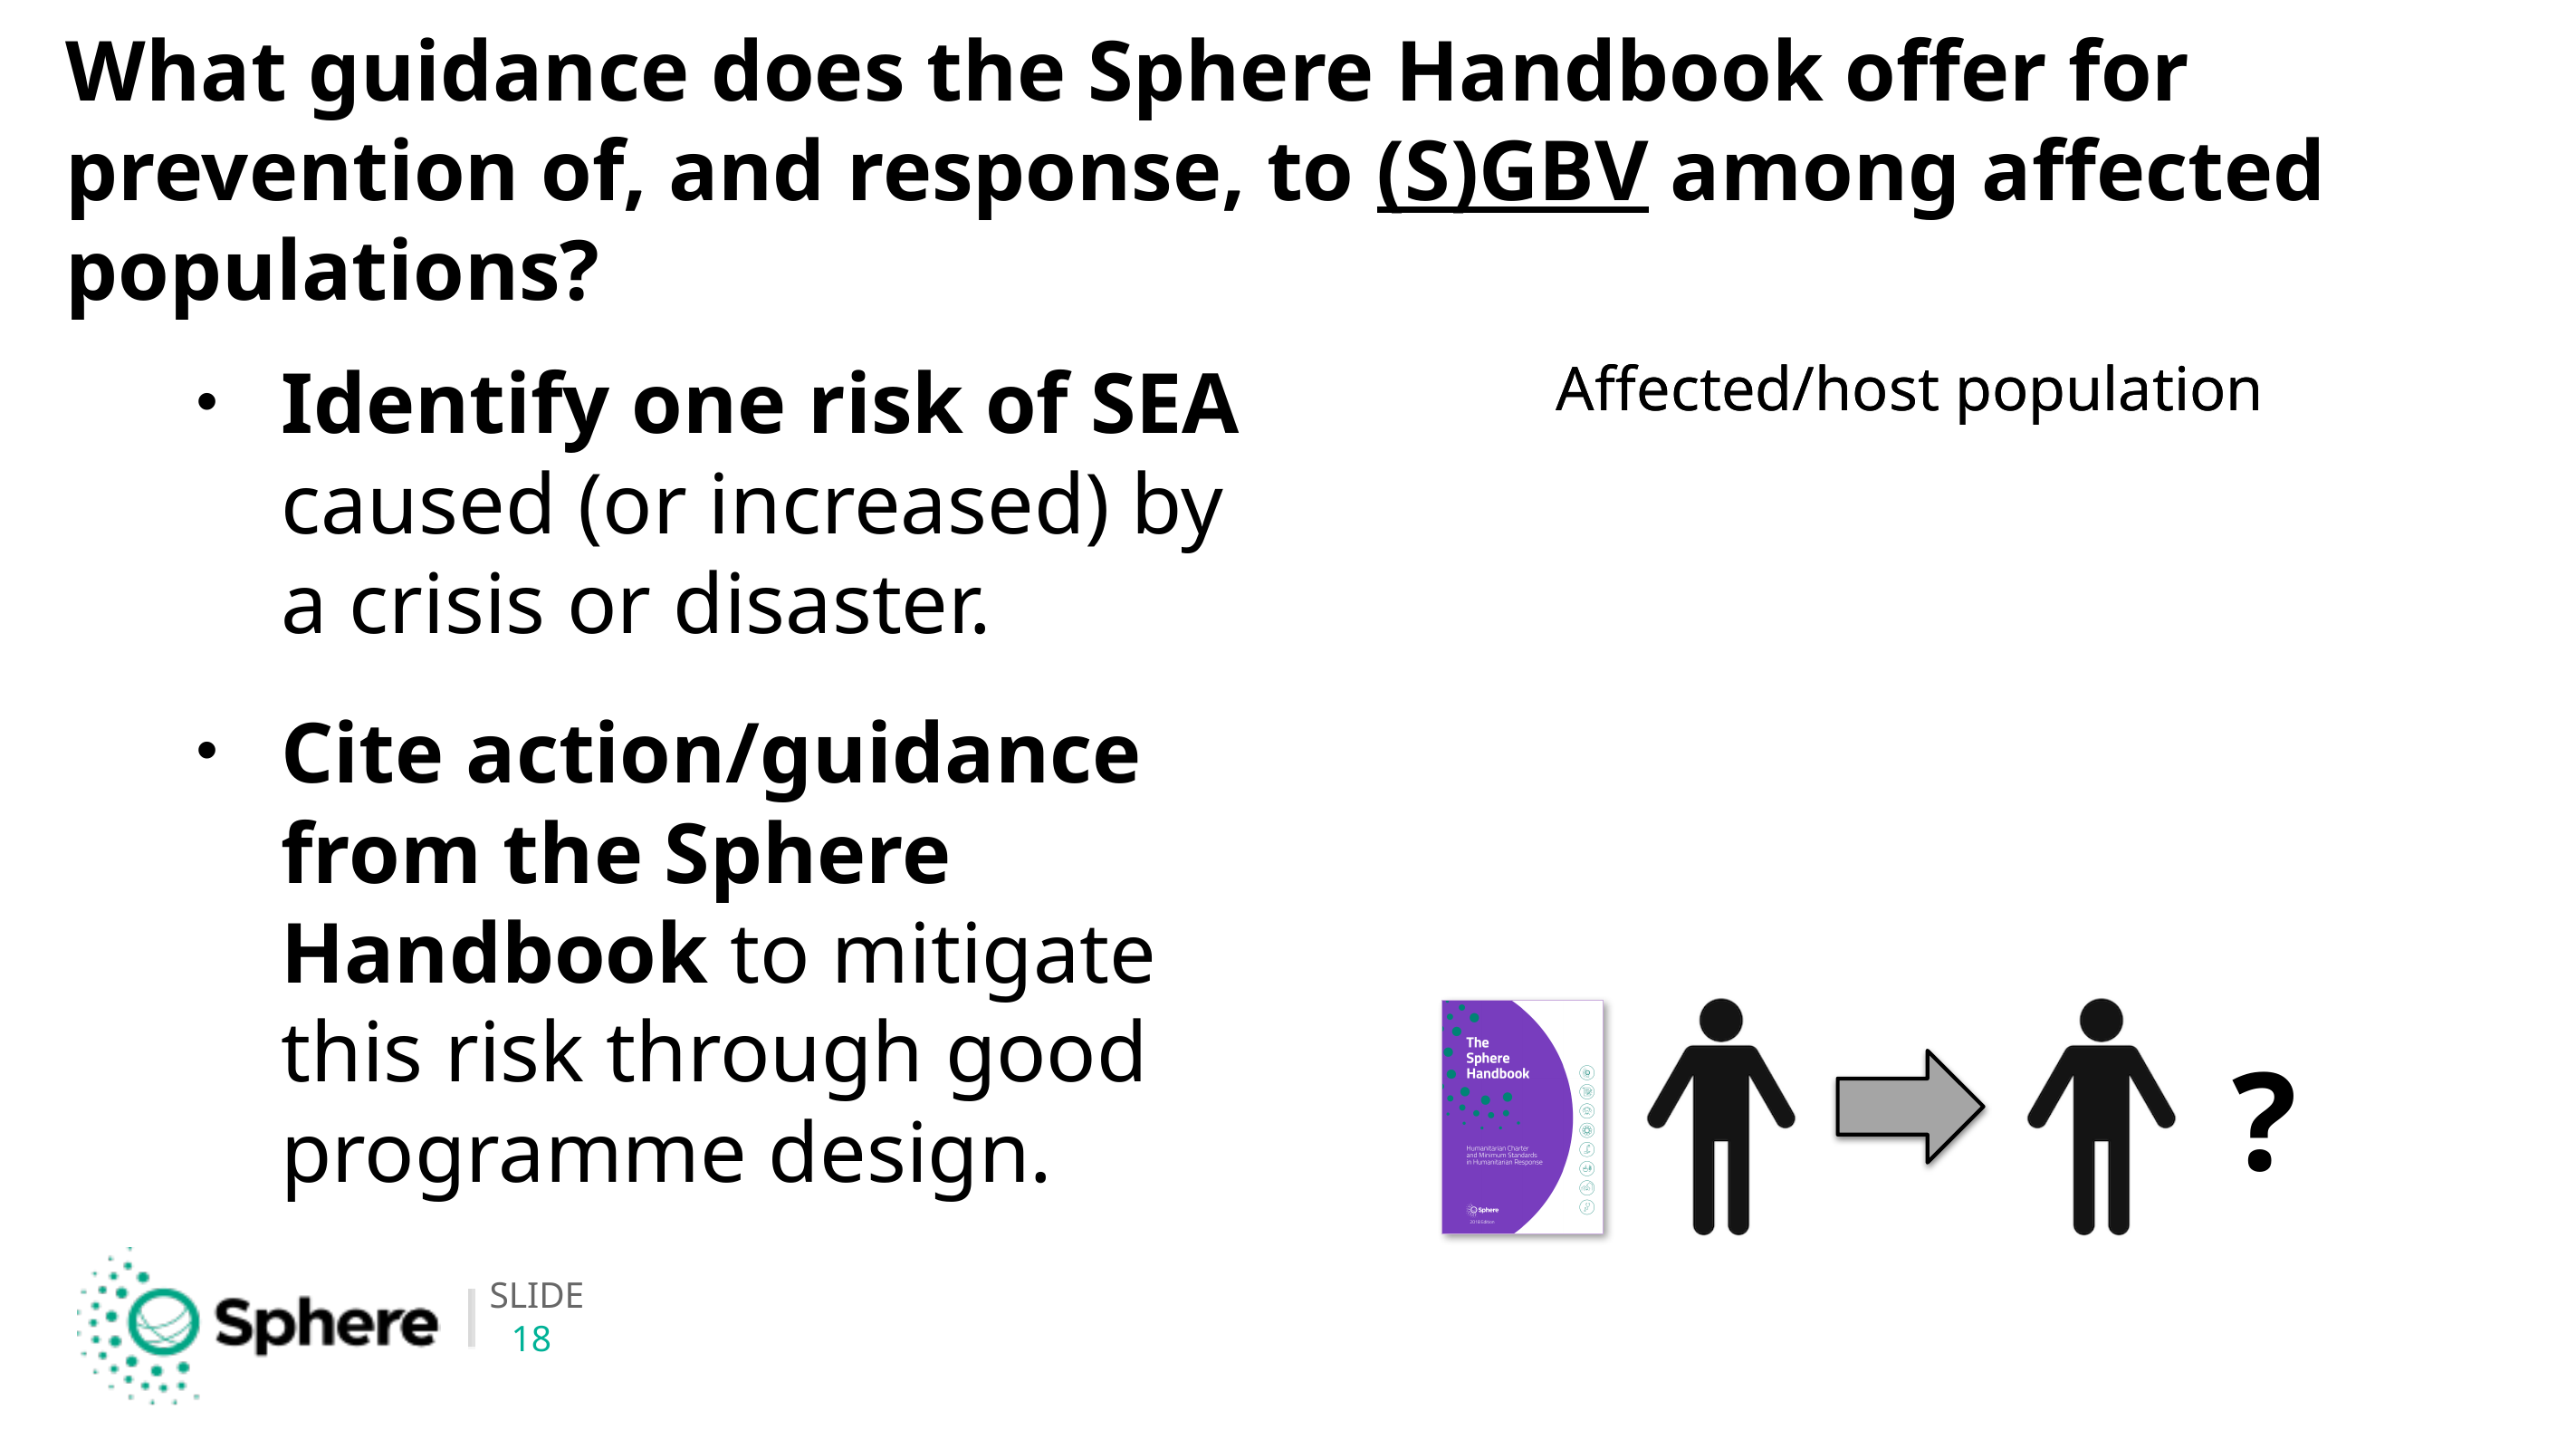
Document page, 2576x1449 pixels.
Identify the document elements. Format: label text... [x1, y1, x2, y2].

picture [77, 1247, 441, 1407]
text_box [1636, 985, 2312, 1249]
picture [468, 1289, 479, 1349]
text_box Affected/host population [1548, 342, 2273, 431]
list Identify one risk of SEA caused (or increased) by a crisis or disaster. Cite action/guidance from the Sphere Handbook to mitigate this risk through good programme design. [187, 342, 1267, 1249]
slide_number 18 [503, 1308, 560, 1367]
title What guidance does the Sphere Handbook offer for prevention of, and response, to (S)GBV among affected populations? [57, 10, 2522, 179]
picture [1441, 1000, 1604, 1234]
